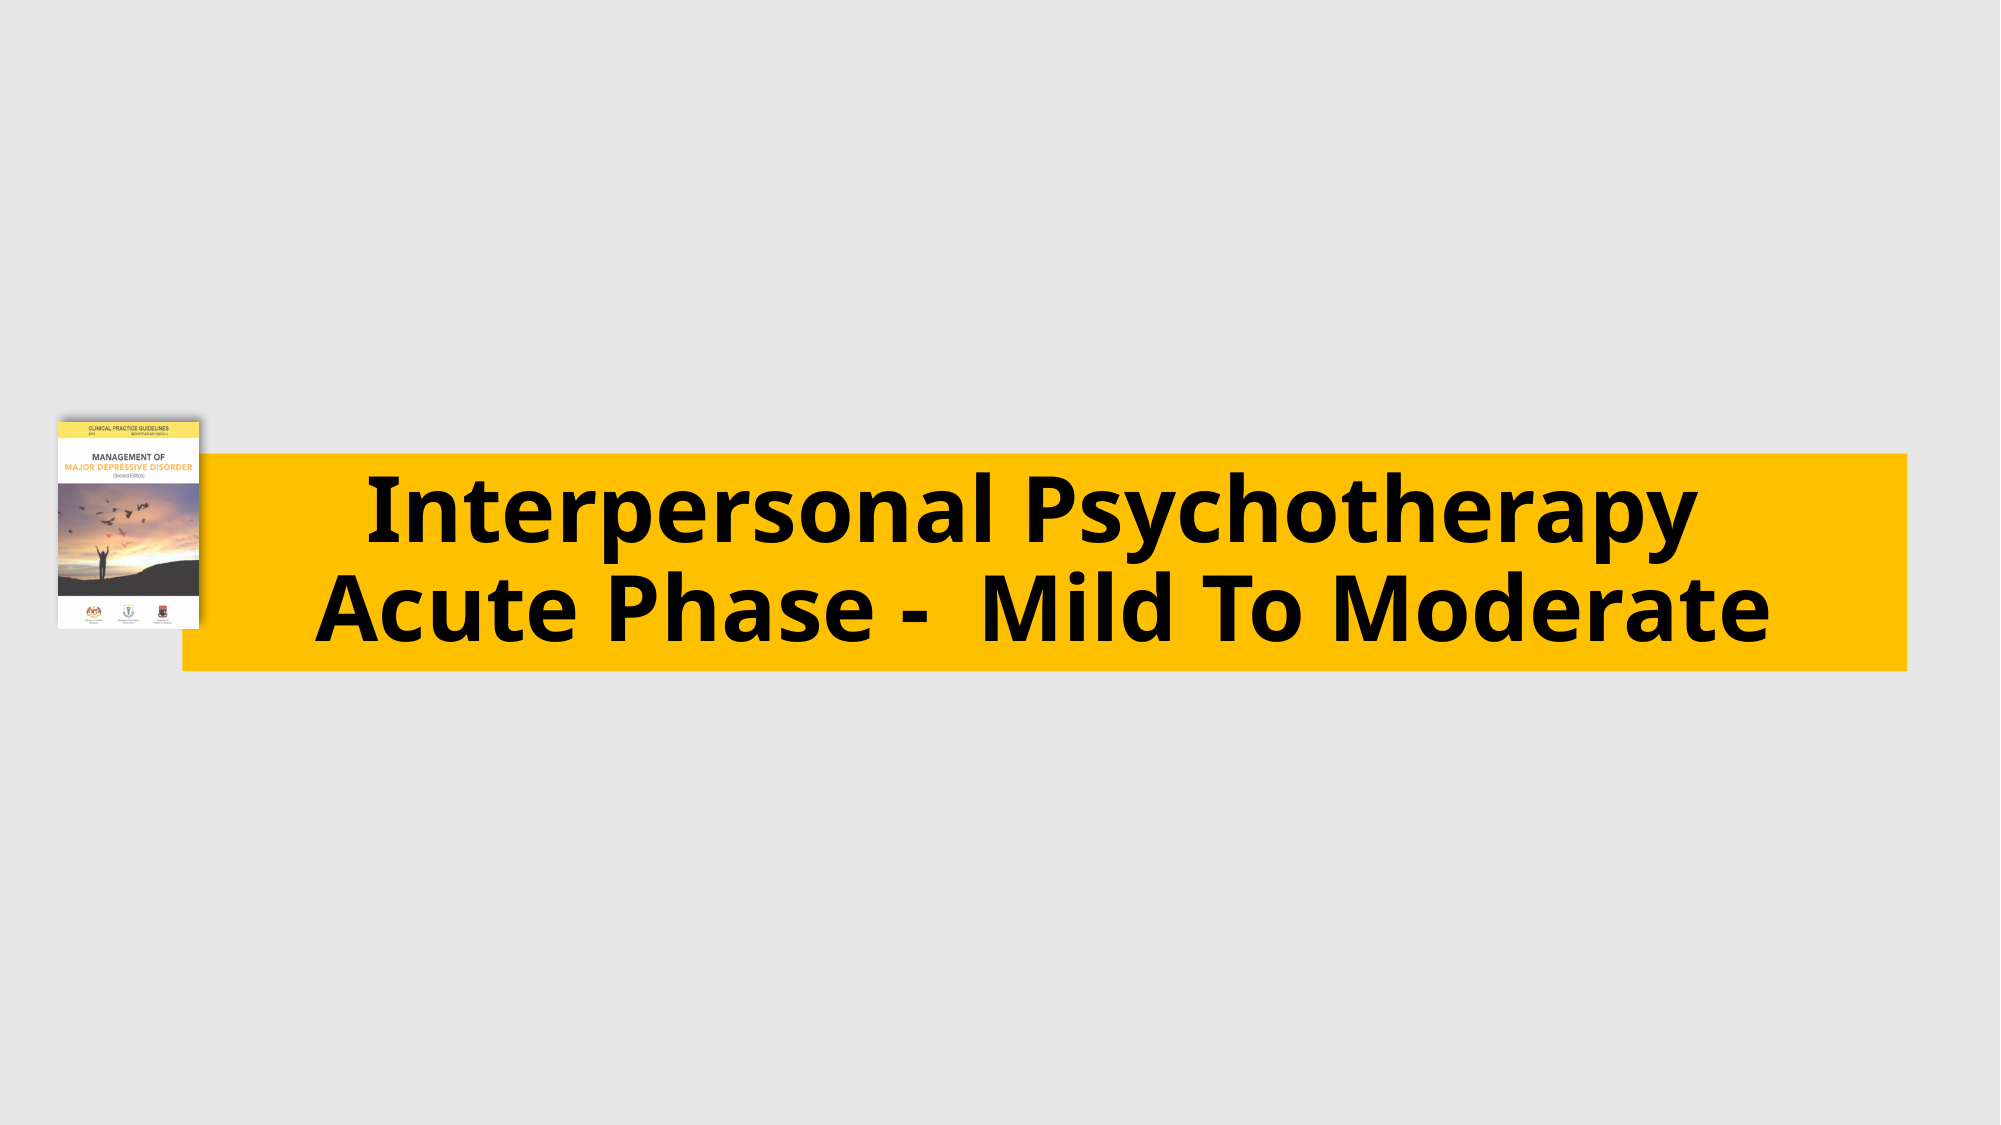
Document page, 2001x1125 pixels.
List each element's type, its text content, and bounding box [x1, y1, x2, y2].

picture [58, 422, 199, 629]
text_box Interpersonal Psychotherapy Acute Phase - Mild To Moderate [182, 453, 1908, 672]
